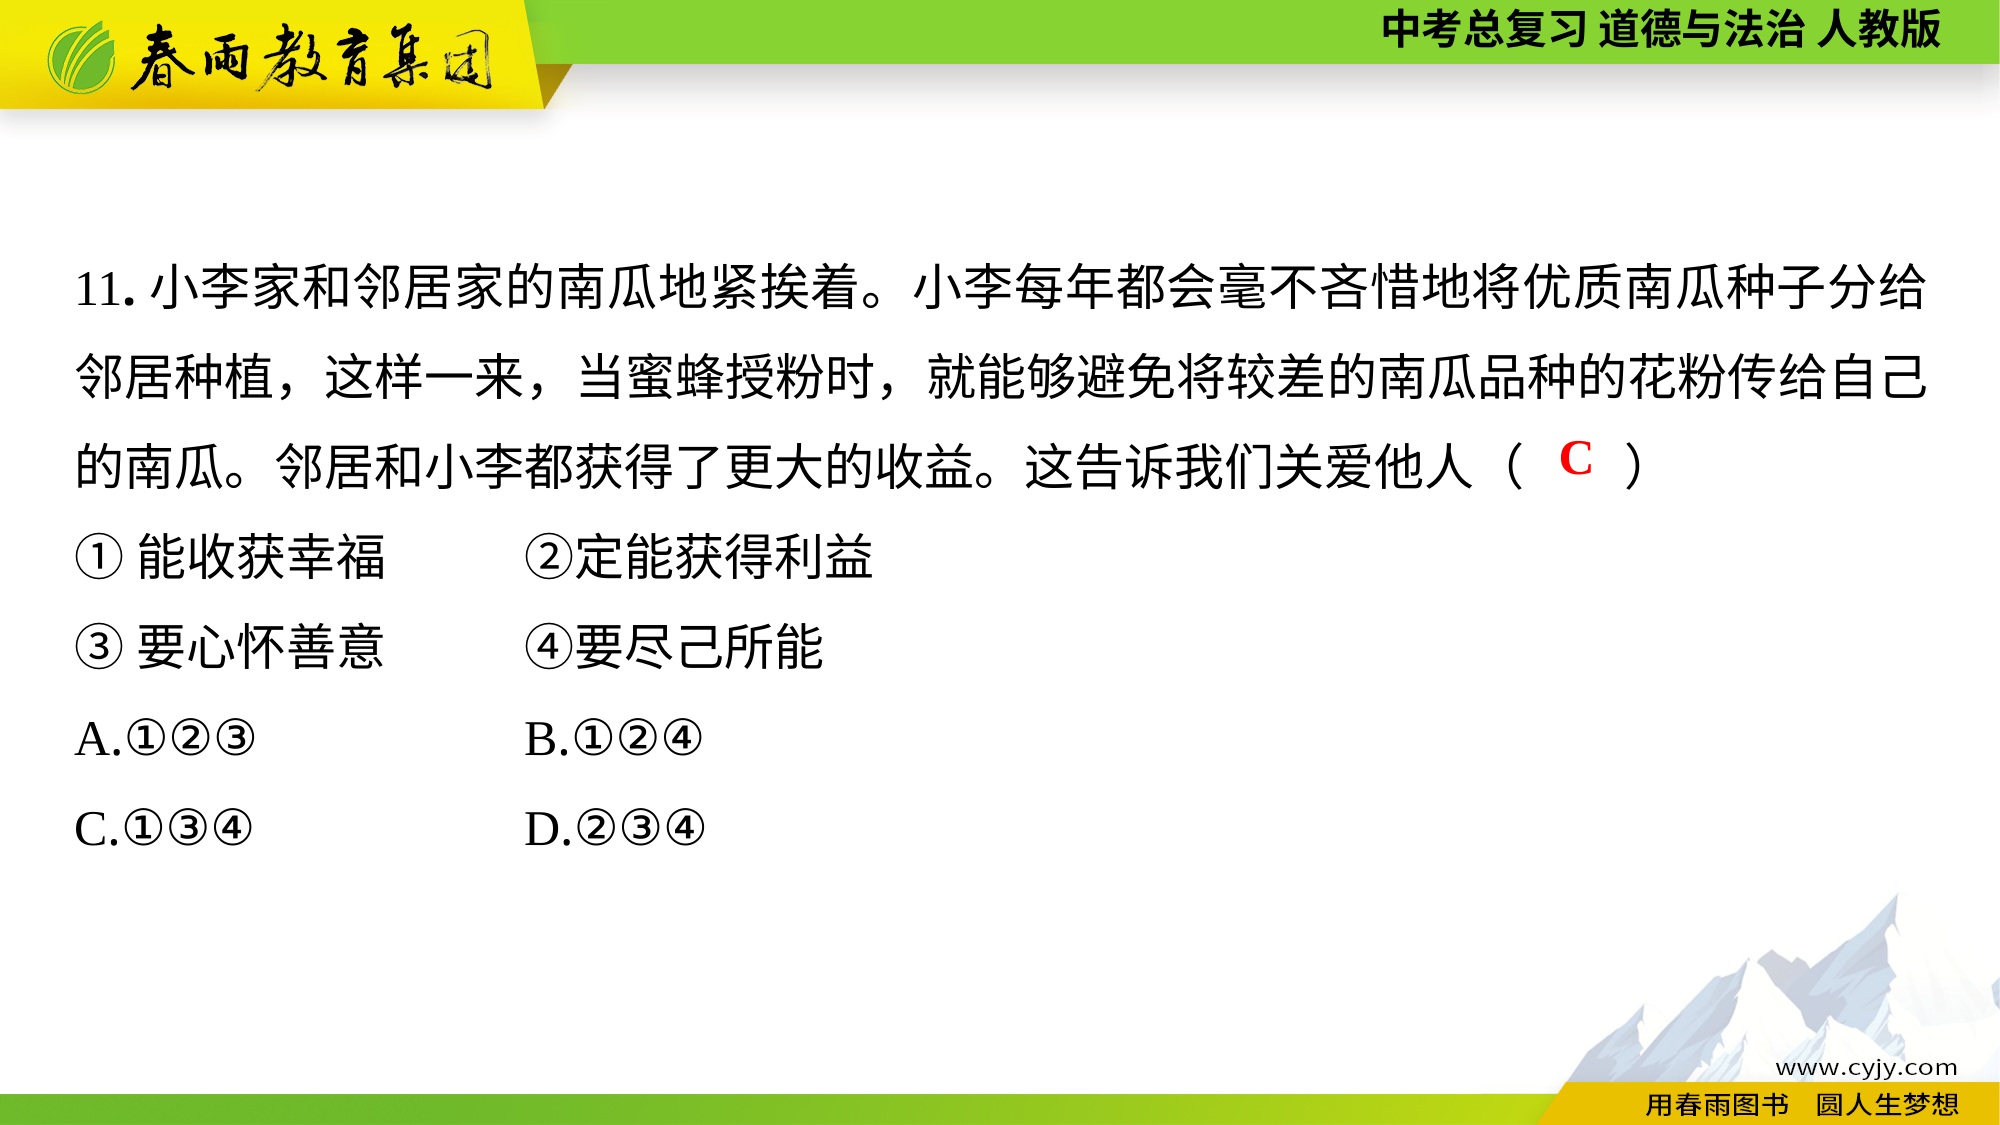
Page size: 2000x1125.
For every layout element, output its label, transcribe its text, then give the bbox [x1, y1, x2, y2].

text_box C [1543, 417, 1610, 492]
picture [0, 0, 2000, 1125]
list 11.小李家和邻居家的南瓜地紧挨着。小李每年都会毫不吝惜地将优质南瓜种子分给邻居种植，这样一来，当蜜蜂授粉时，就能够避免将较差的南瓜品种的花粉传给自己的南瓜。邻居和小李都获得了更大的收益。这告诉我们关爱他人（ ） ①能收获幸福 ②定能获得利益 ③要心怀善意 ④要尽己所能 A.①②③ B.①②④ C.①③④ D.②③④ [59, 218, 1944, 858]
